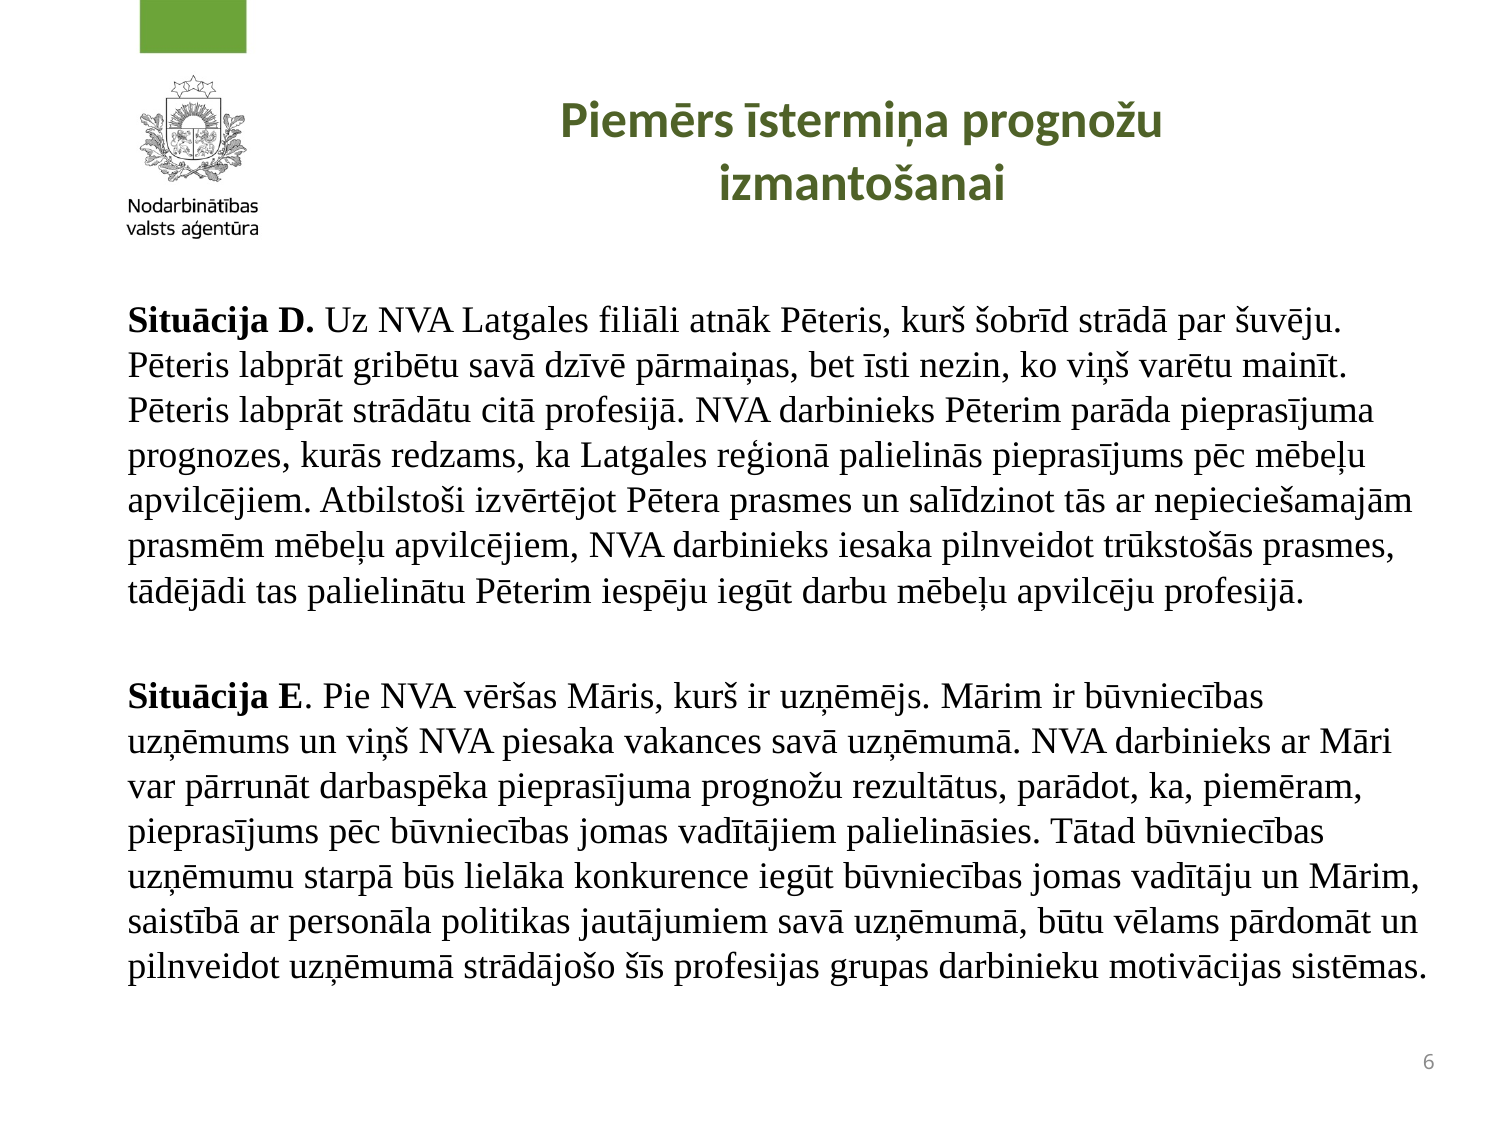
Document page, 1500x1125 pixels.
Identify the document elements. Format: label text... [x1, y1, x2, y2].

list Situācija D. Uz NVA Latgales filiāli atnāk Pēteris, kurš šobrīd strādā par šuvēju. Pēteris labprāt gribētu savā dzīvē pārmaiņas, bet īsti nezin, ko viņš varētu mainīt. Pēteris labprāt strādātu citā profesijā. NVA darbinieks Pēterim parāda pieprasījuma prognozes, kurās redzams, ka Latgales reģionā palielinās pieprasījums pēc mēbeļu apvilcējiem. Atbilstoši izvērtējot Pētera prasmes un salīdzinot tās ar nepieciešamajām prasmēm mēbeļu apvilcējiem, NVA darbinieks iesaka pilnveidot trūkstošās prasmes, tādējādi tas palielinātu Pēterim iespēju iegūt darbu mēbeļu apvilcēju profesijā. Situācija E. Pie NVA vēršas Māris, kurš ir uzņēmējs. Mārim ir būvniecības uzņēmums un viņš NVA piesaka vakances savā uzņēmumā. NVA darbinieks ar Māri var pārrunāt darbaspēka pieprasījuma prognožu rezultātus, parādot, ka, piemēram, pieprasījums pēc būvniecības jomas vadītājiem palielināsies. Tātad būvniecības uzņēmumu starpā būs lielāka konkurence iegūt būvniecības jomas vadītāju un Mārim, saistībā ar personāla politikas jautājumiem savā uzņēmumā, būtu vēlams pārdomāt un pilnveidot uzņēmumā strādājošo šīs profesijas grupas darbinieku motivācijas sistēmas. [112, 287, 1450, 1005]
title Piemērs īstermiņa prognožu izmantošanai [501, 78, 1223, 229]
slide_number 6 [1400, 1037, 1450, 1088]
picture [48, 0, 338, 321]
